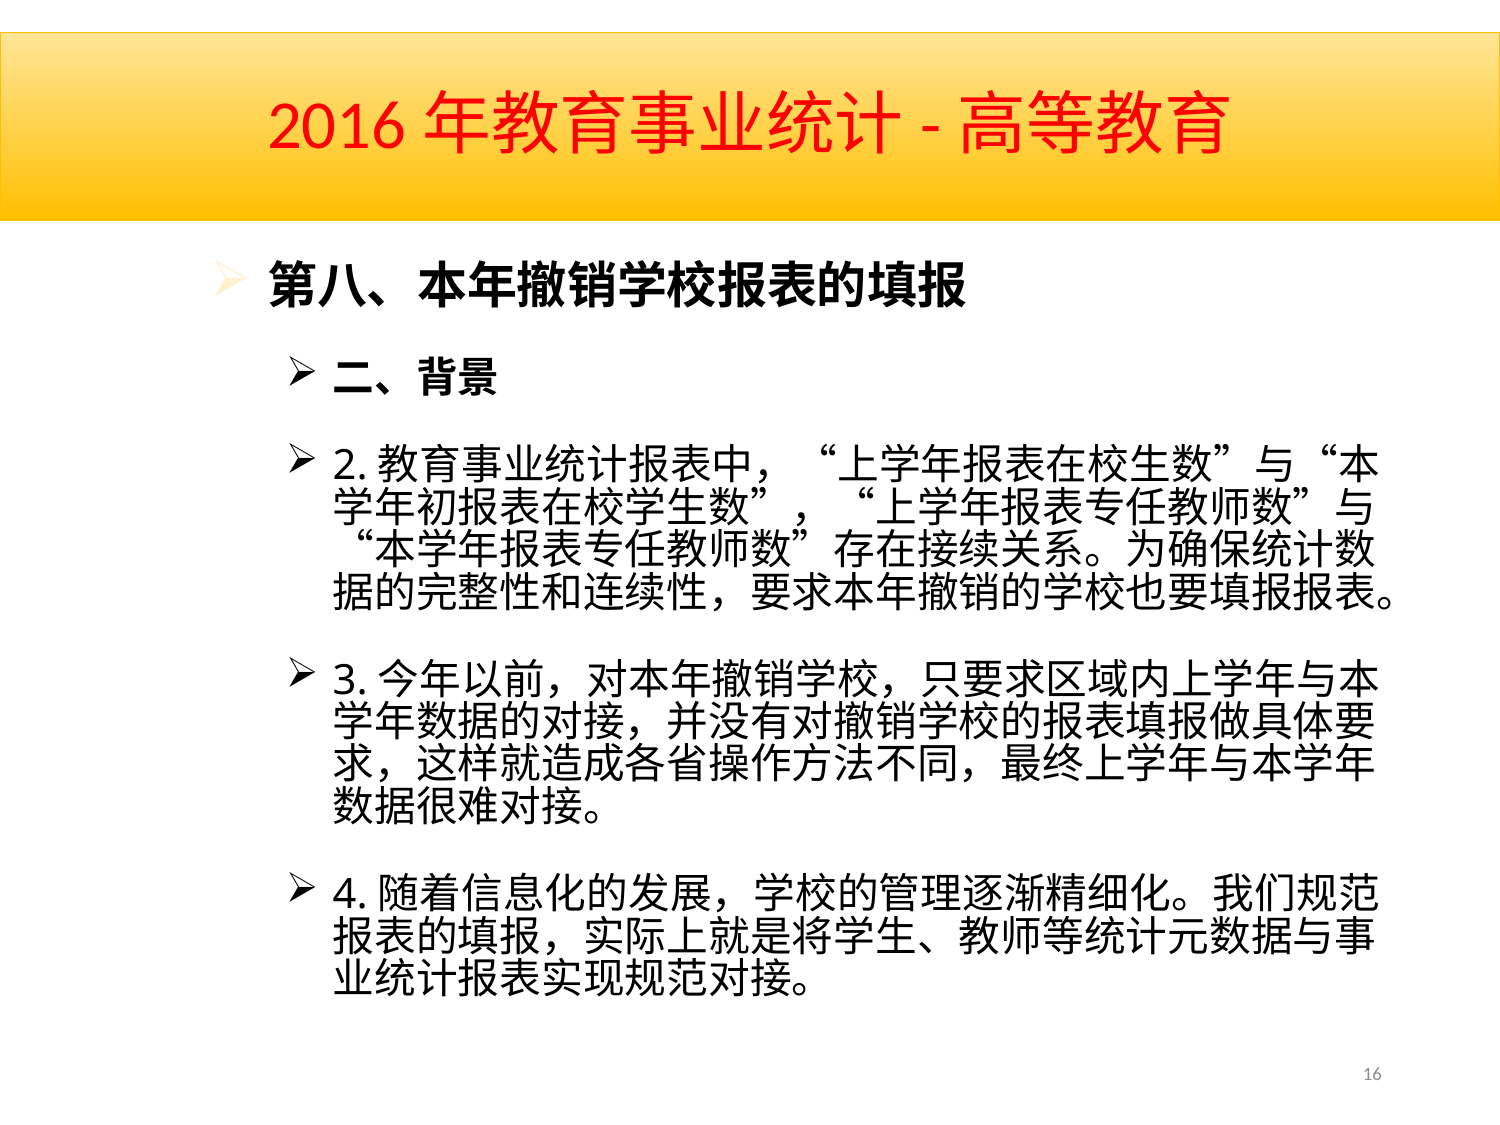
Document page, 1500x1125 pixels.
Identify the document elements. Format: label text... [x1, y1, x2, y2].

title 2016年教育事业统计-高等教育 [0, 32, 1500, 221]
text_box 第八、本年撤销学校报表的填报 二、背景 2.教育事业统计报表中，“上学年报表在校生数”与“本学年初报表在校学生数”，“上学年报表专任教师数”与“本学年报表专任教师数”存在接续关系。为确保统计数据的完整性和连续性，要求本年撤销的学校也要填报报表。 3.今年以前，对本年撤销学校，只要求区域内上学年与本学年数据的对接，并没有对撤销学校的报表填报做具体要求，这样就造成各省操作方法不同，最终上学年与本学年数据很难对接。 4.随着信息化的发展，学校的管理逐渐精细化。我们规范报表的填报，实际上就是将学生、教师等统计元数据与事业统计报表实现规范对接。 [195, 255, 1425, 1053]
slide_number 16 [1059, 1042, 1397, 1103]
